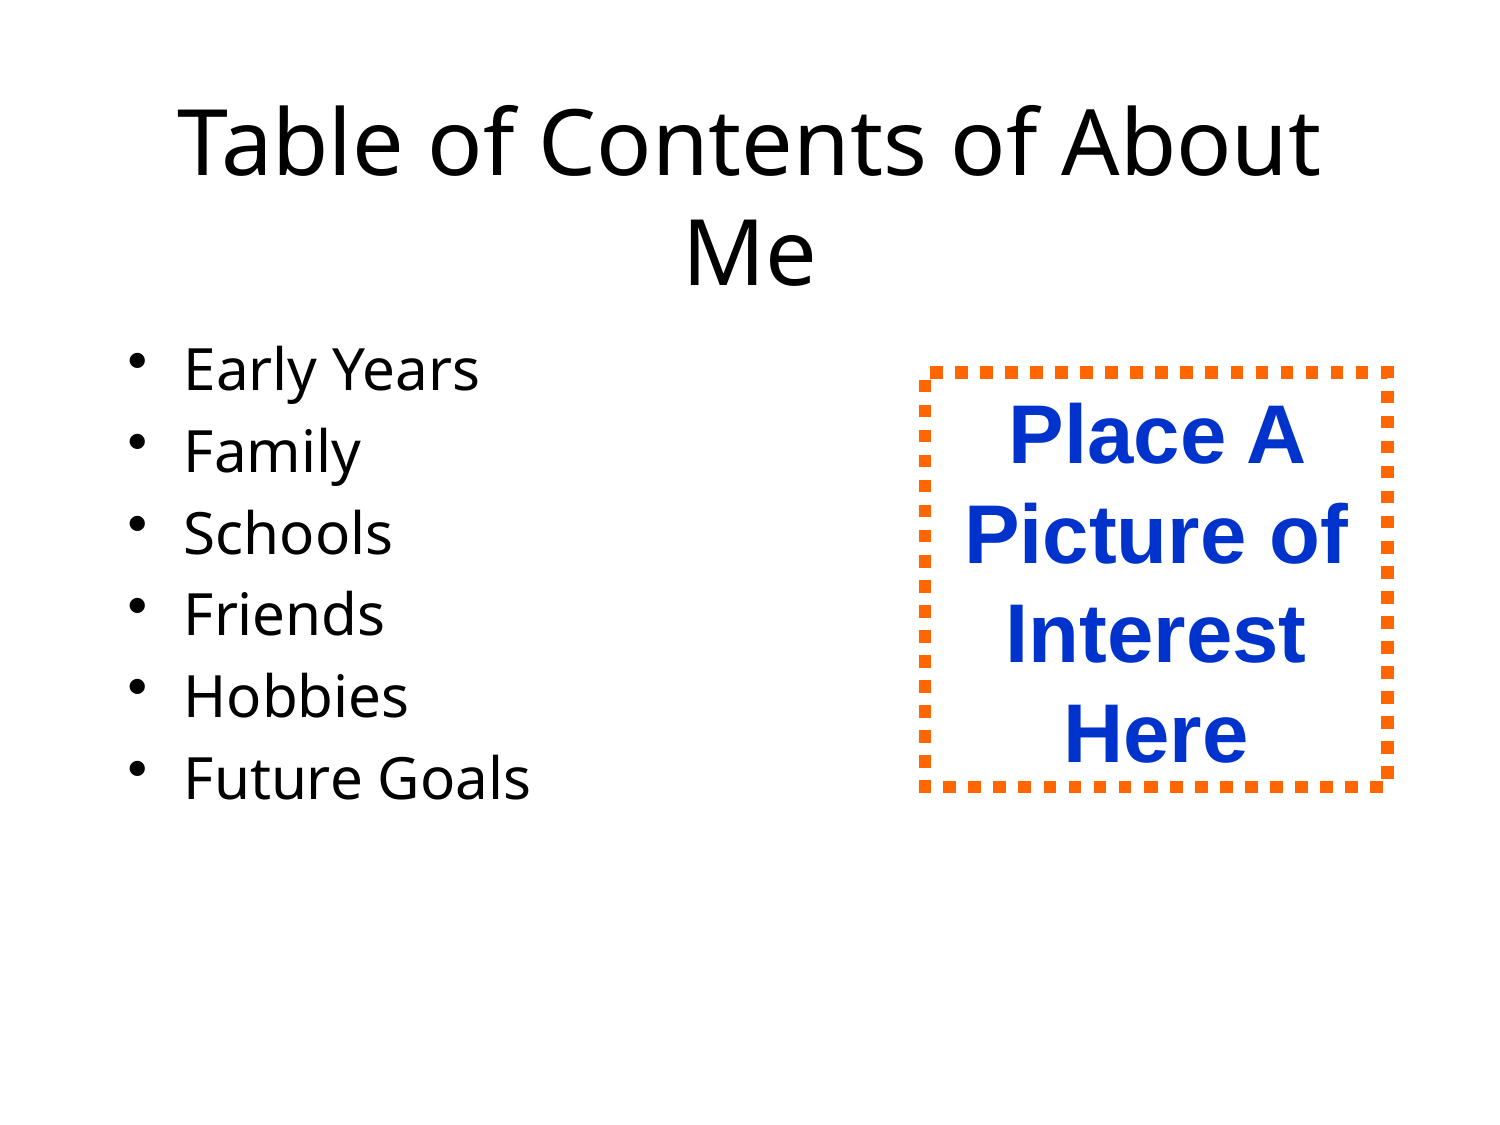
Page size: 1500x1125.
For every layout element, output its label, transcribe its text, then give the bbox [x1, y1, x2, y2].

text_box Place A Picture of Interest Here [924, 372, 1388, 787]
title Table of Contents of About Me [112, 99, 1388, 288]
list Early Years Family Schools Friends Hobbies Future Goals [112, 324, 738, 1001]
